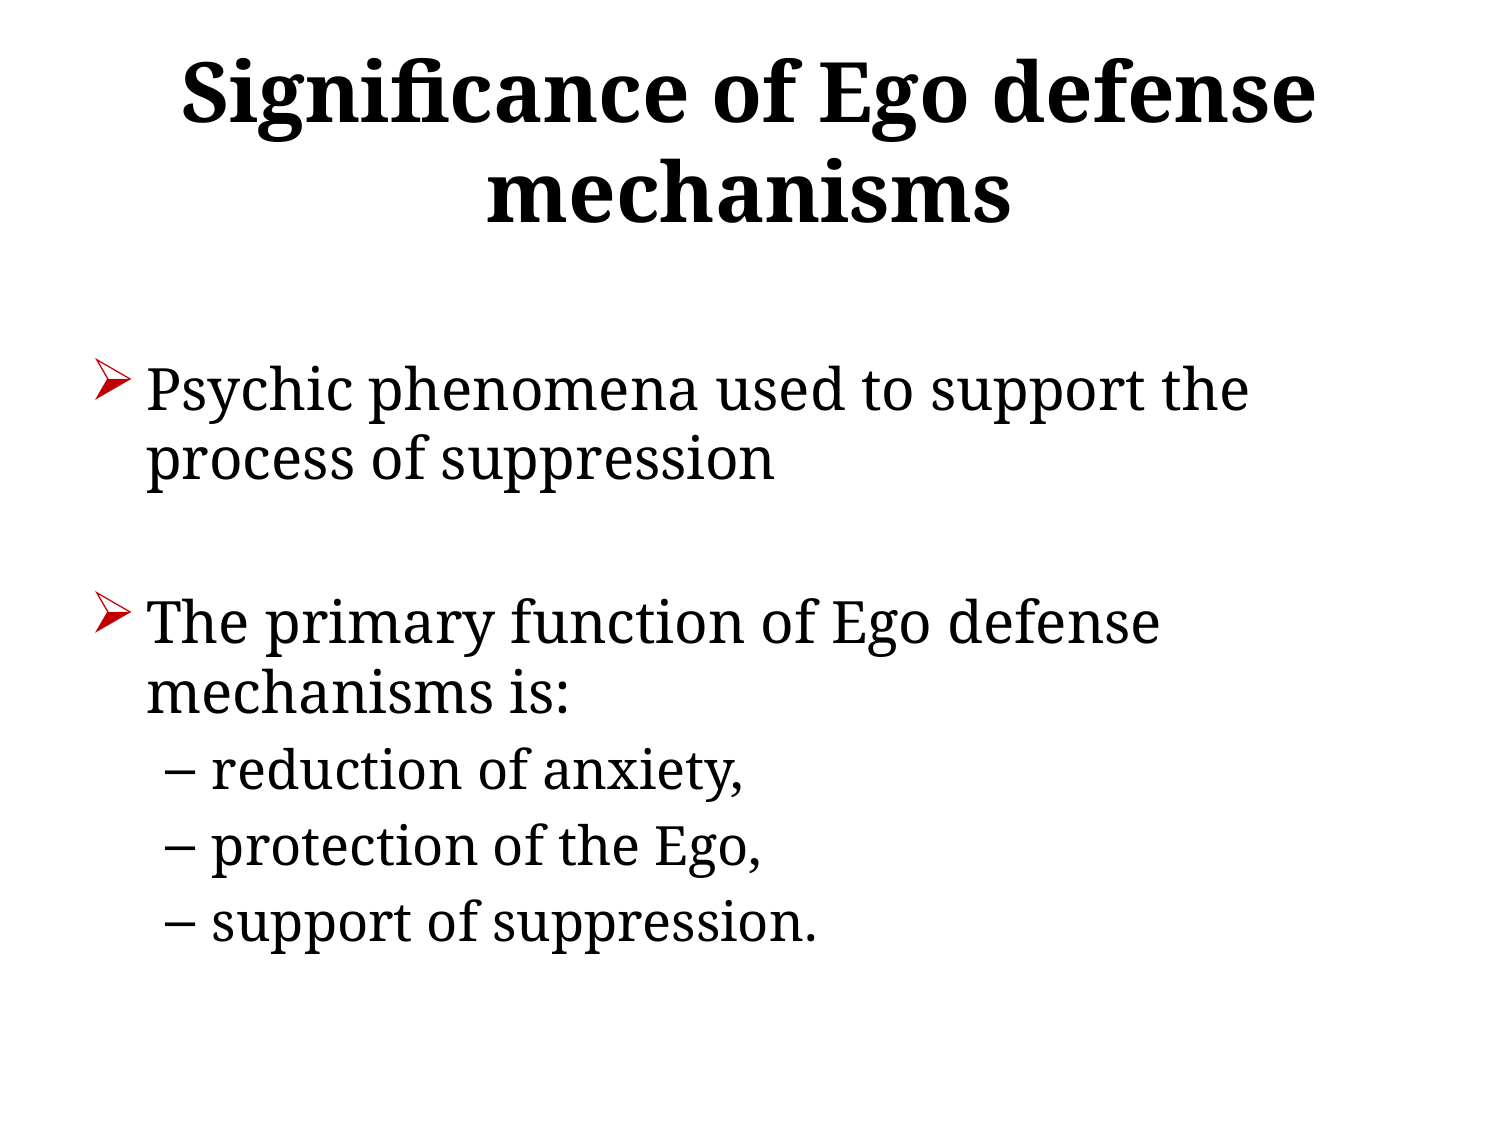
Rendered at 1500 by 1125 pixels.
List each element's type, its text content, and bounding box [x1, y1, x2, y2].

title Significance of Ego defense mechanisms [75, 45, 1425, 233]
list Psychic phenomena used to support the process of suppression The primary function of Ego defense mechanisms is: reduction of anxiety, protection of the Ego, support of suppression. [75, 262, 1425, 1005]
